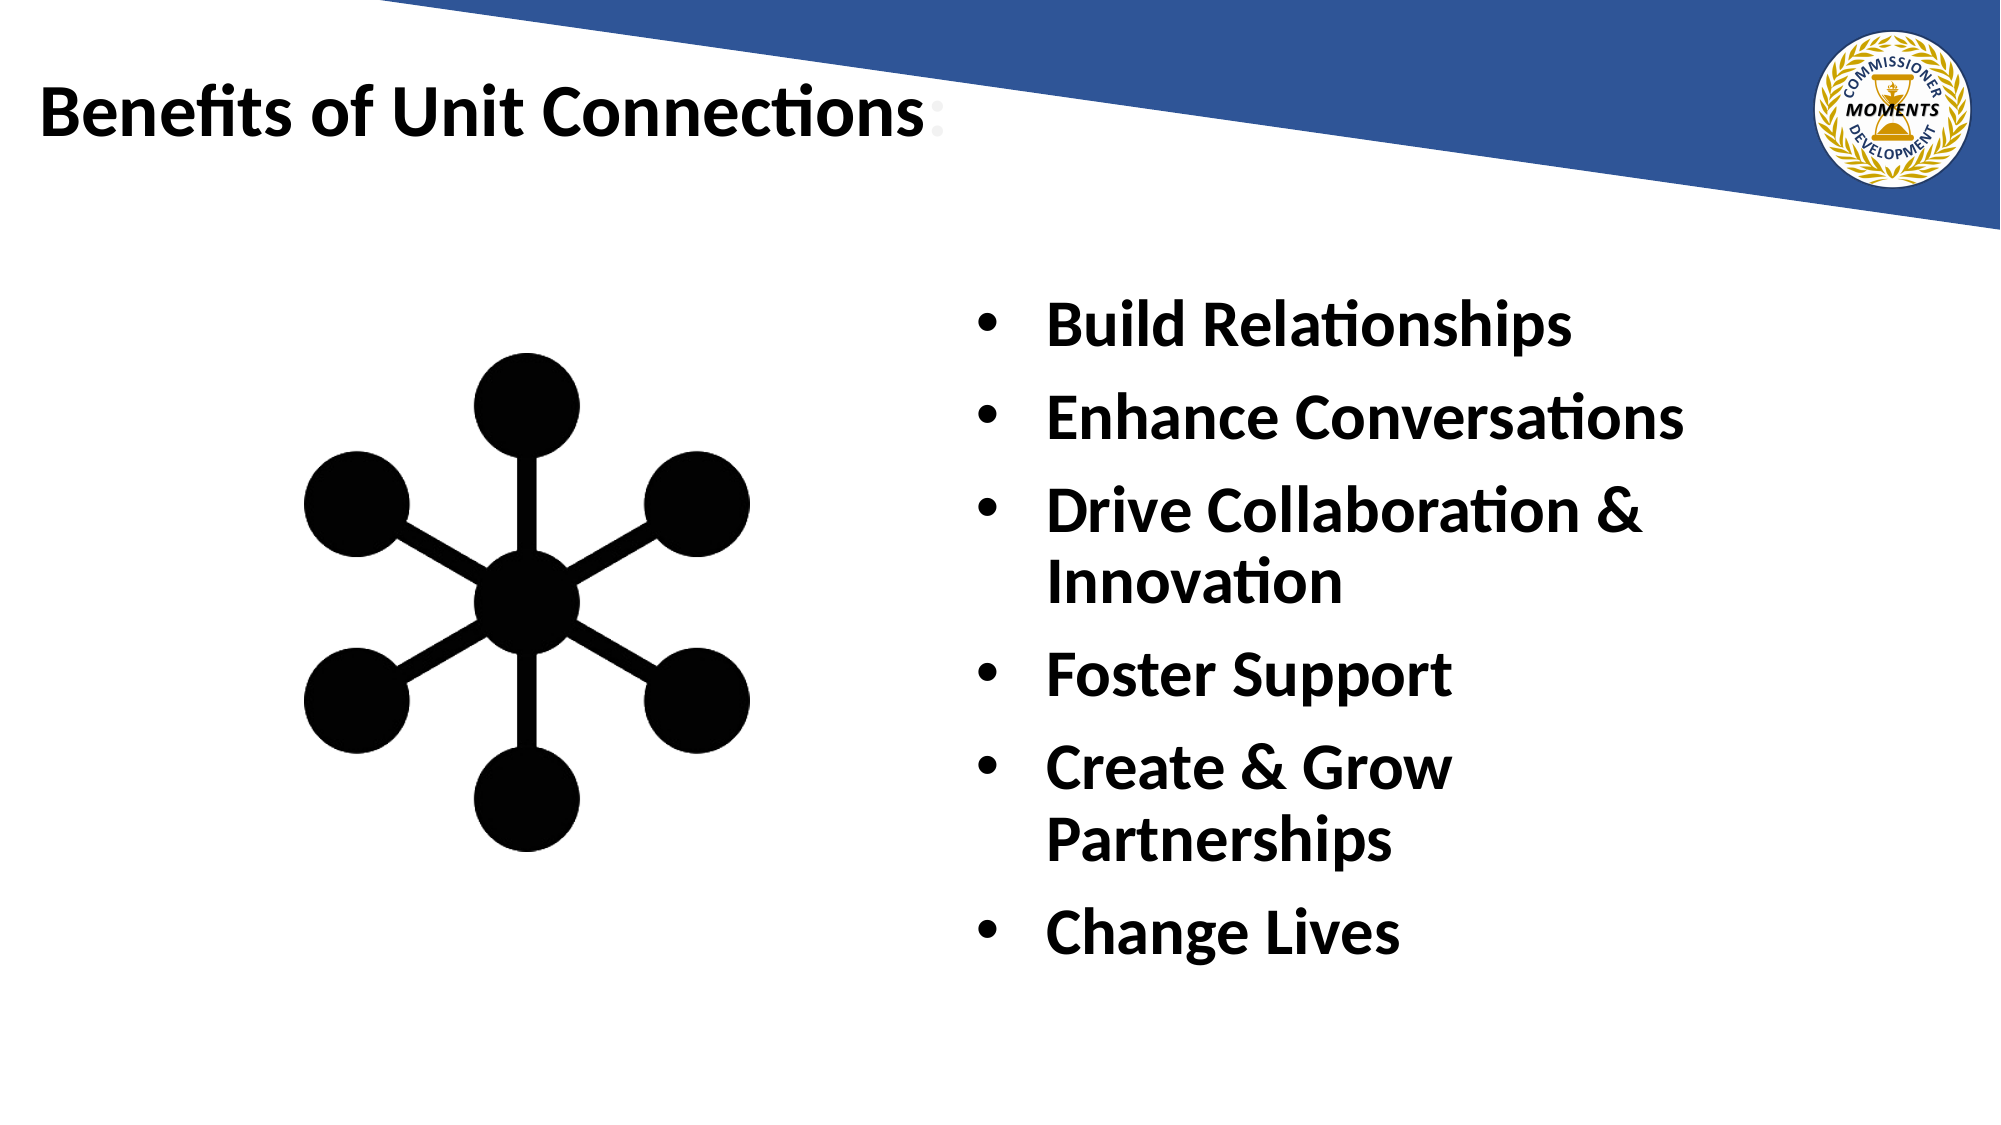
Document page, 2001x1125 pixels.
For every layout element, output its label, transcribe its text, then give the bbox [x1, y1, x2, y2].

text_box Build Relationships Enhance Conversations Drive Collaboration & Innovation Foster Support Create & Grow Partnerships Change Lives [969, 285, 1814, 1037]
picture [304, 353, 750, 852]
title Benefits of Unit Connections: [24, 10, 1084, 214]
picture [1813, 30, 1972, 189]
